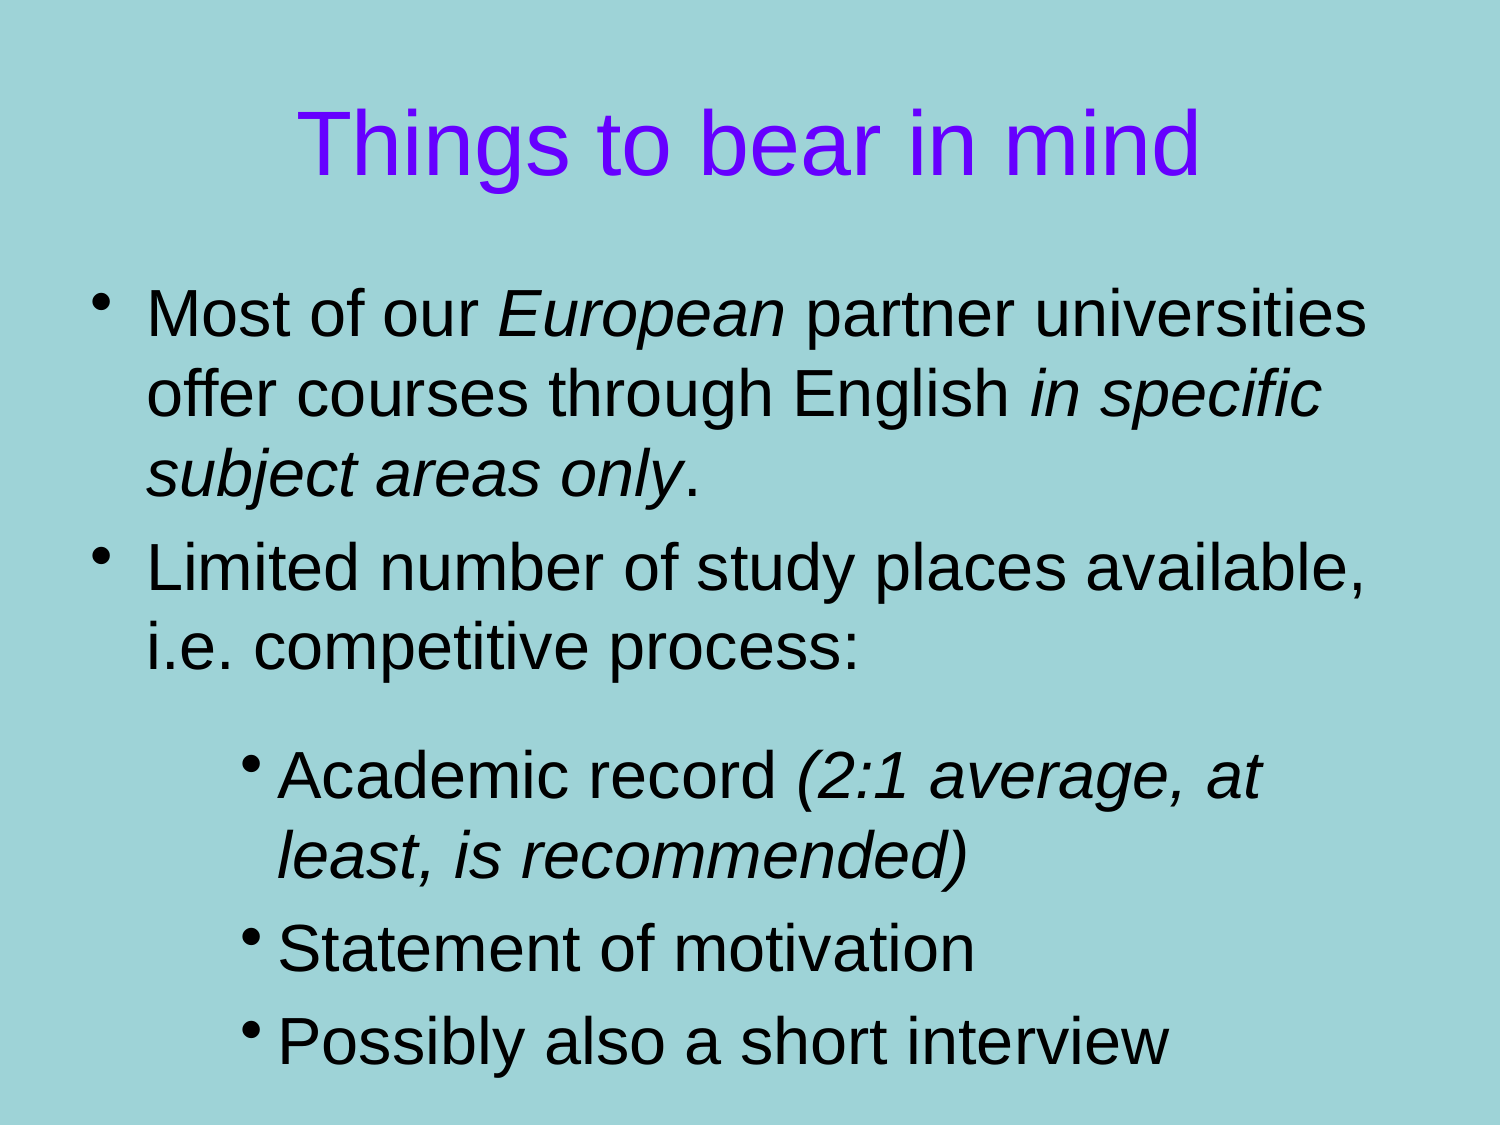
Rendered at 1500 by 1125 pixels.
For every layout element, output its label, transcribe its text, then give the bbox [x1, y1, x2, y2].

title Things to bear in mind [74, 44, 1426, 233]
list Most of our European partner universities offer courses through English in specific subject areas only. Limited number of study places available, i.e. competitive process: Academic record (2:1 average, at least, is recommended) Statement of motivation Possibly also a short interview [74, 262, 1426, 1006]
